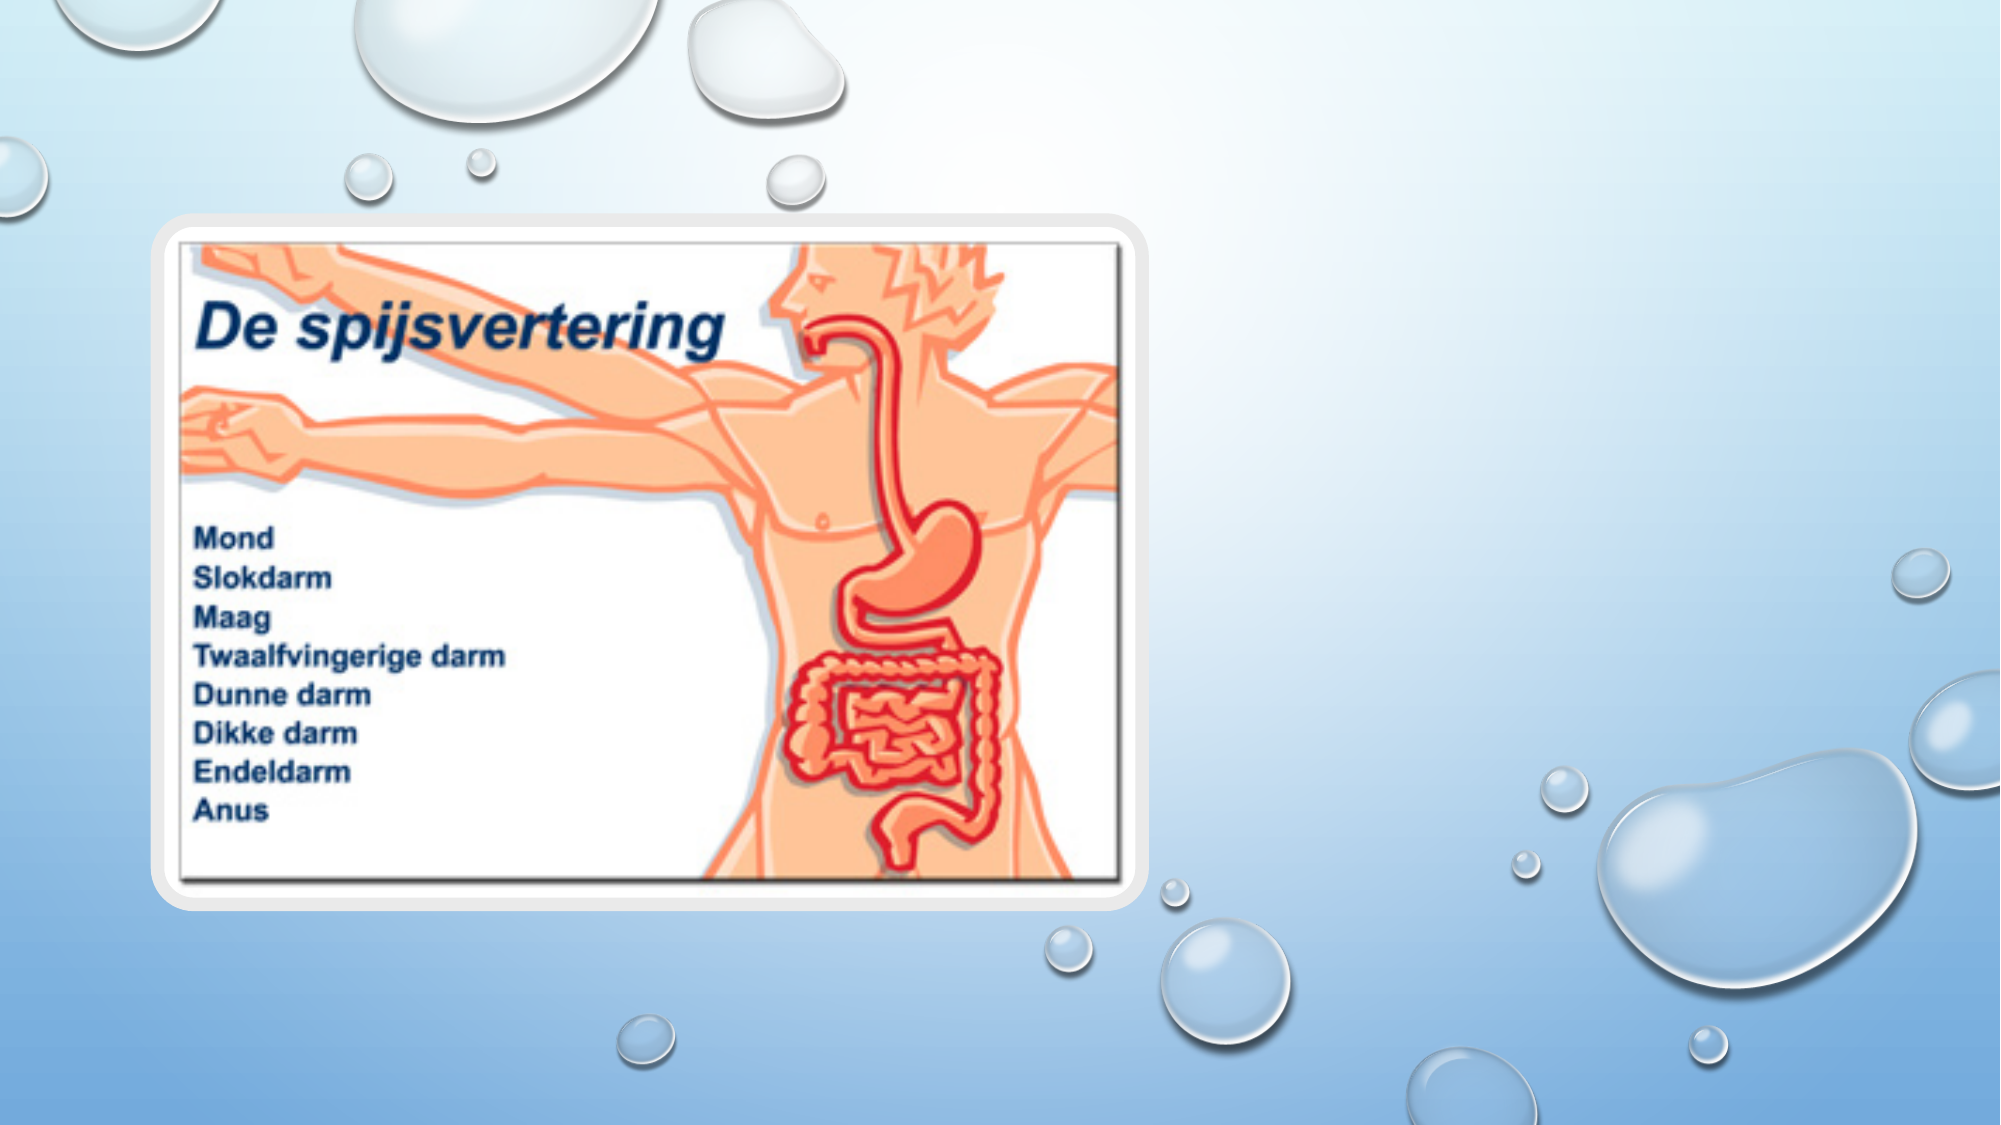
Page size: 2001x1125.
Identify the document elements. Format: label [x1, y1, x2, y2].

picture [0, 0, 2000, 1125]
list [157, 219, 1143, 905]
